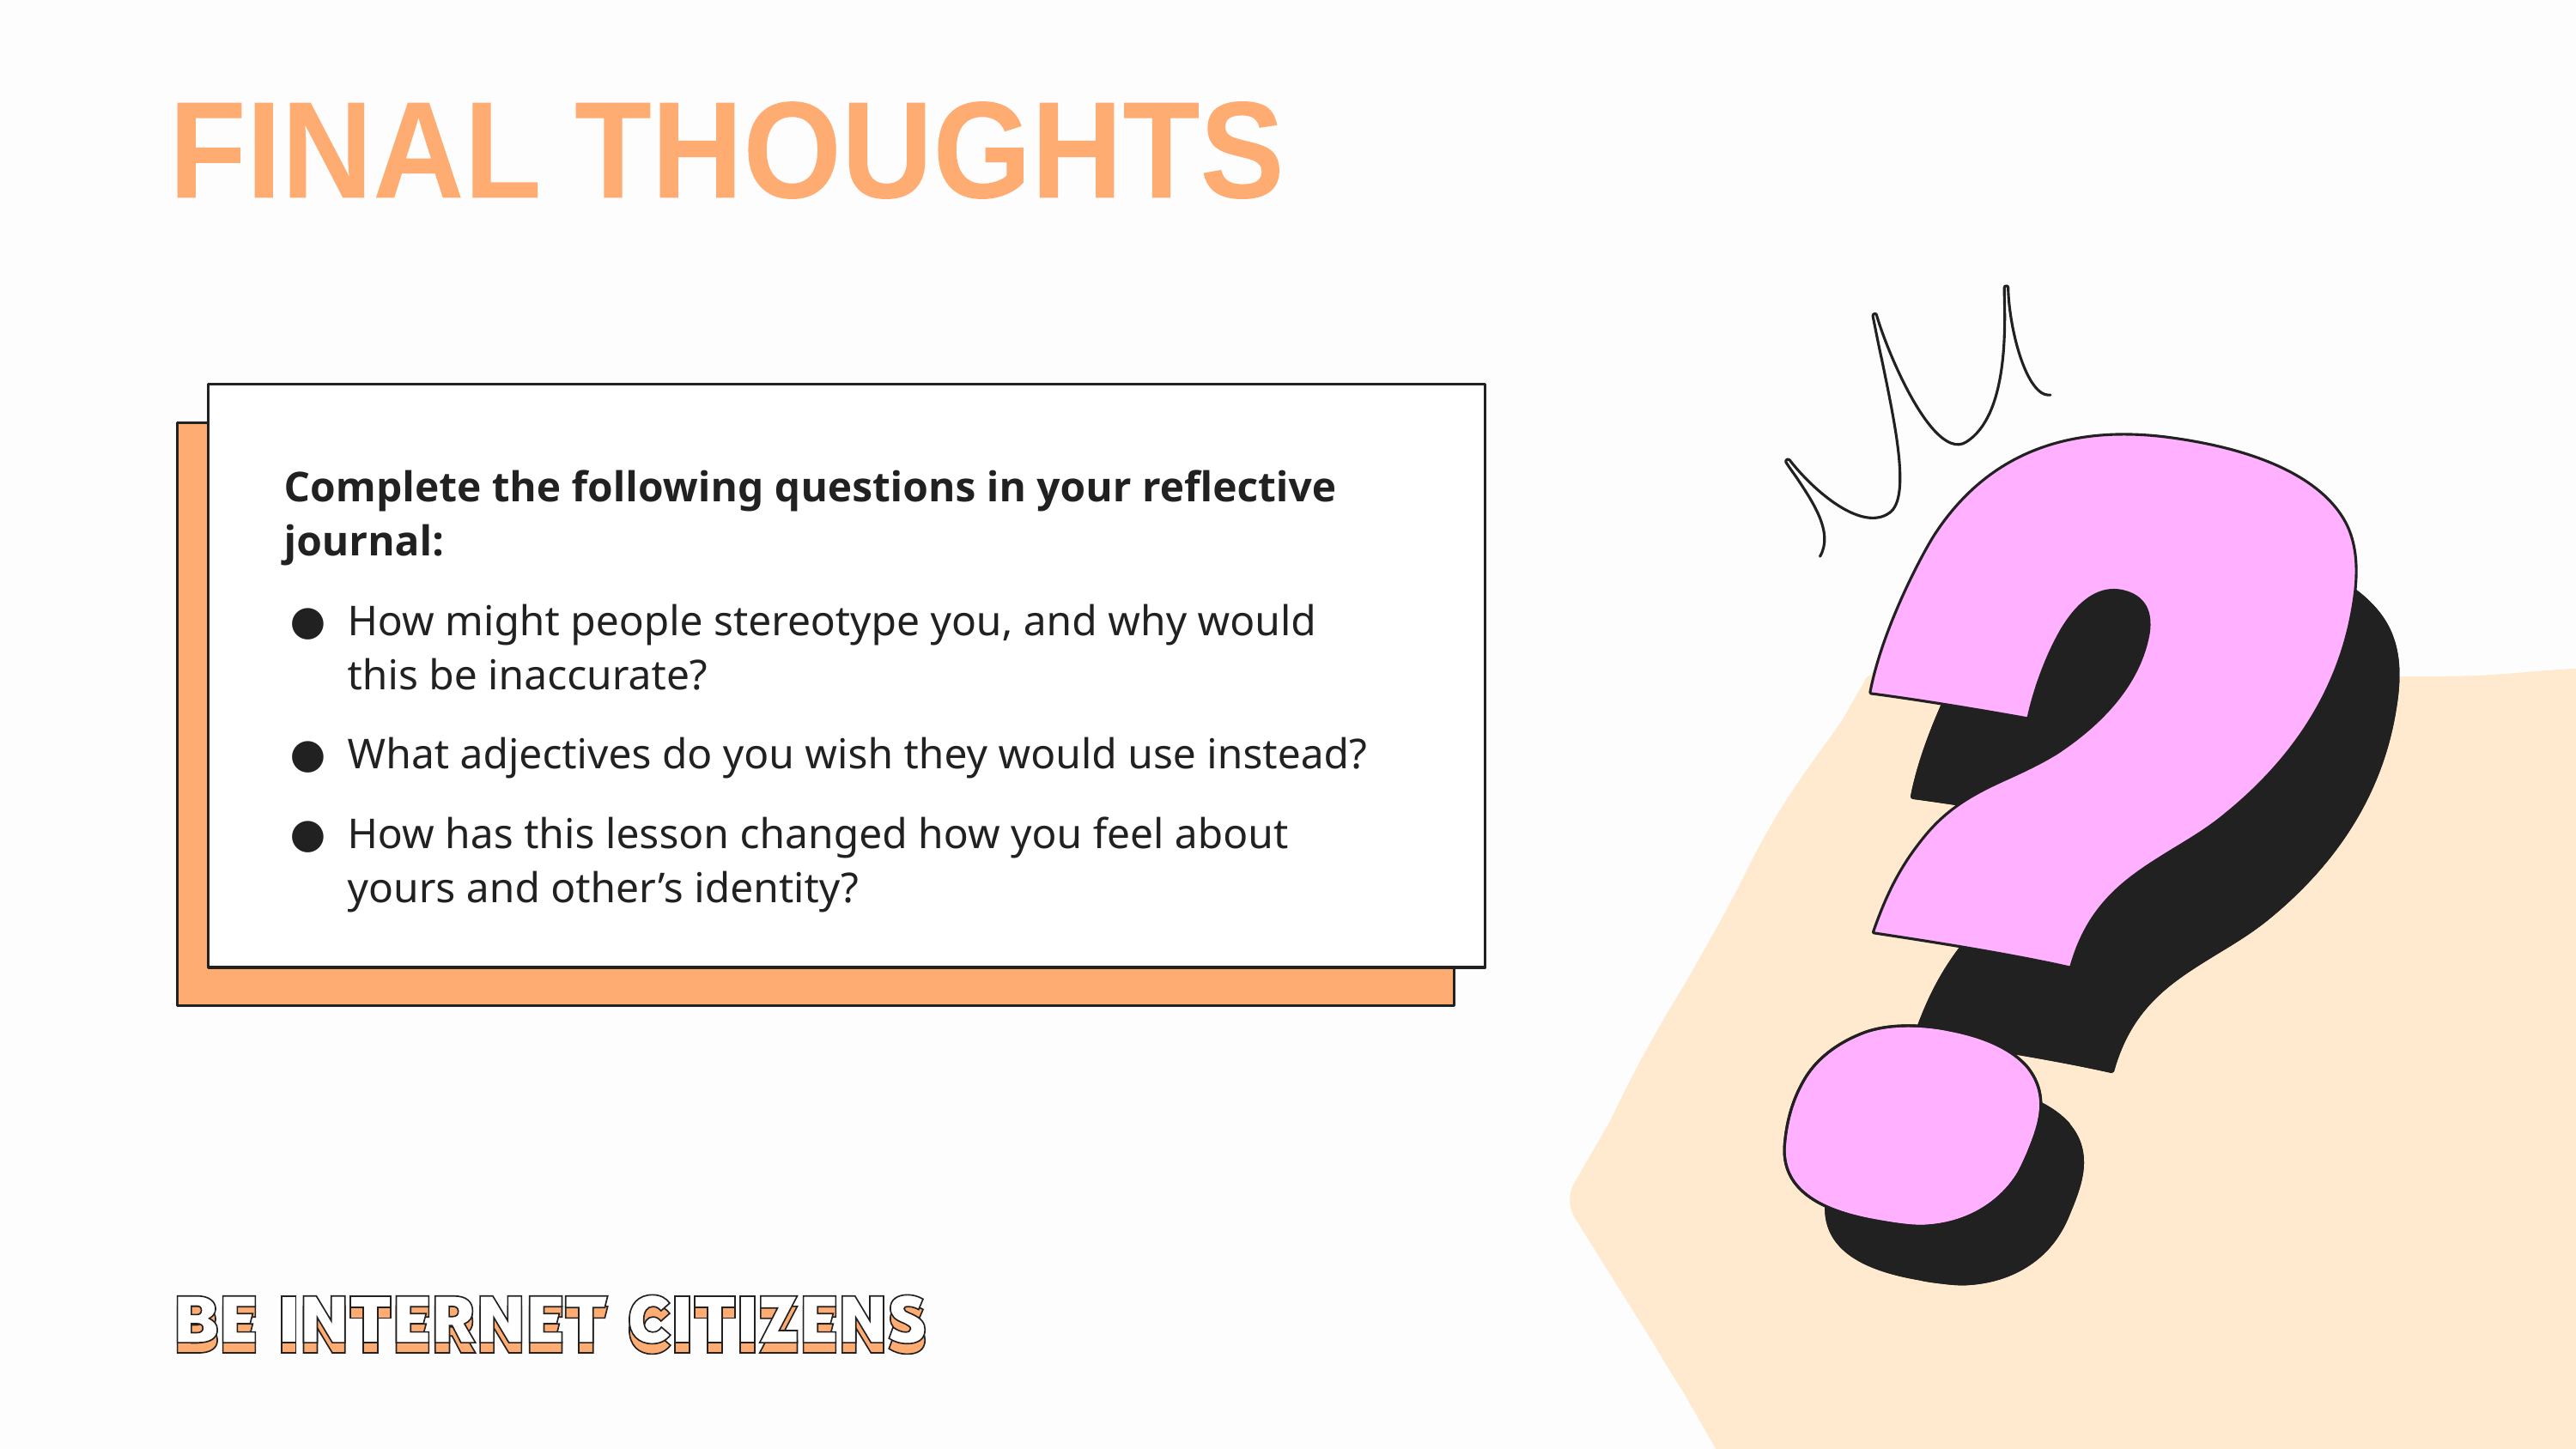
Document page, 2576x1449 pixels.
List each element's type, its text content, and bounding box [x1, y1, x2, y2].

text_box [1778, 285, 2401, 1285]
text_box Complete the following questions in your reflective journal: How might people stereotype you, and why would this be inaccurate? What adjectives do you wish they would use instead? How has this lesson changed how you feel about yours and other’s identity? [270, 443, 1388, 924]
text_box [177, 422, 1455, 1006]
text_box [208, 384, 1485, 968]
text_box [1570, 668, 2576, 1449]
